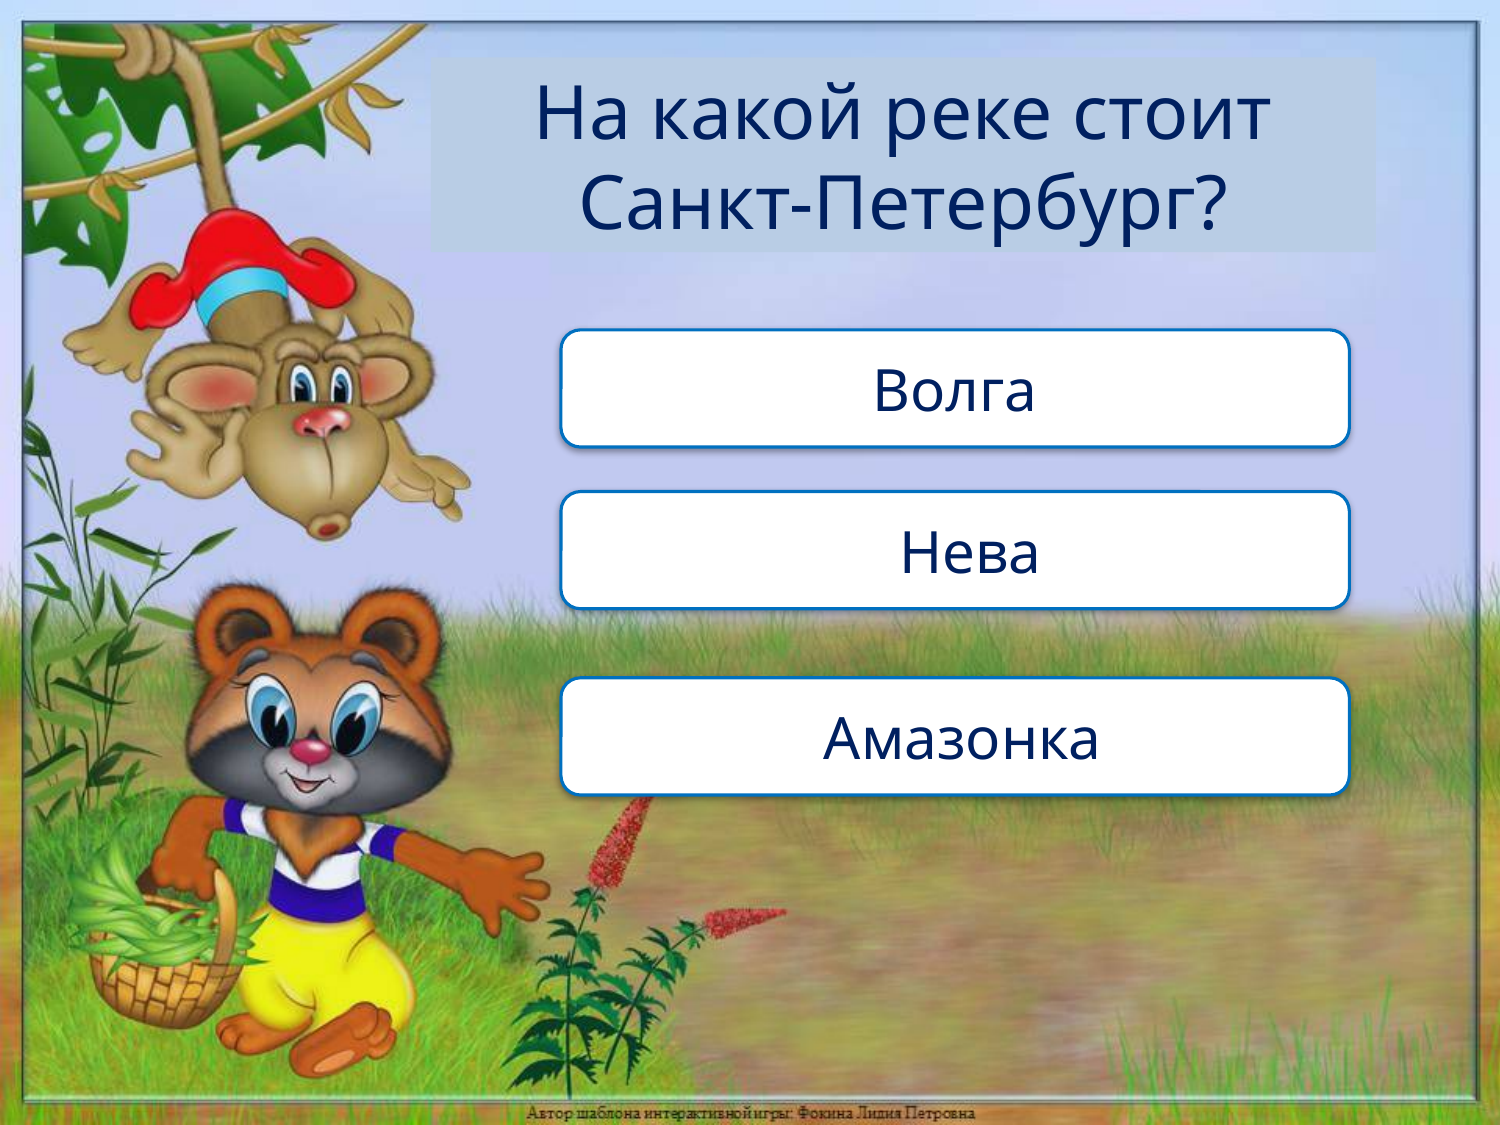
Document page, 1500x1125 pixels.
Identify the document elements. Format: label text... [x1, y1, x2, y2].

picture [0, 0, 1500, 1125]
text_box Волга [560, 329, 1351, 448]
text_box Нева [560, 490, 1351, 610]
text_box Амазонка [560, 677, 1351, 796]
text_box На какой реке стоит Санкт-Петербург? [430, 57, 1376, 253]
